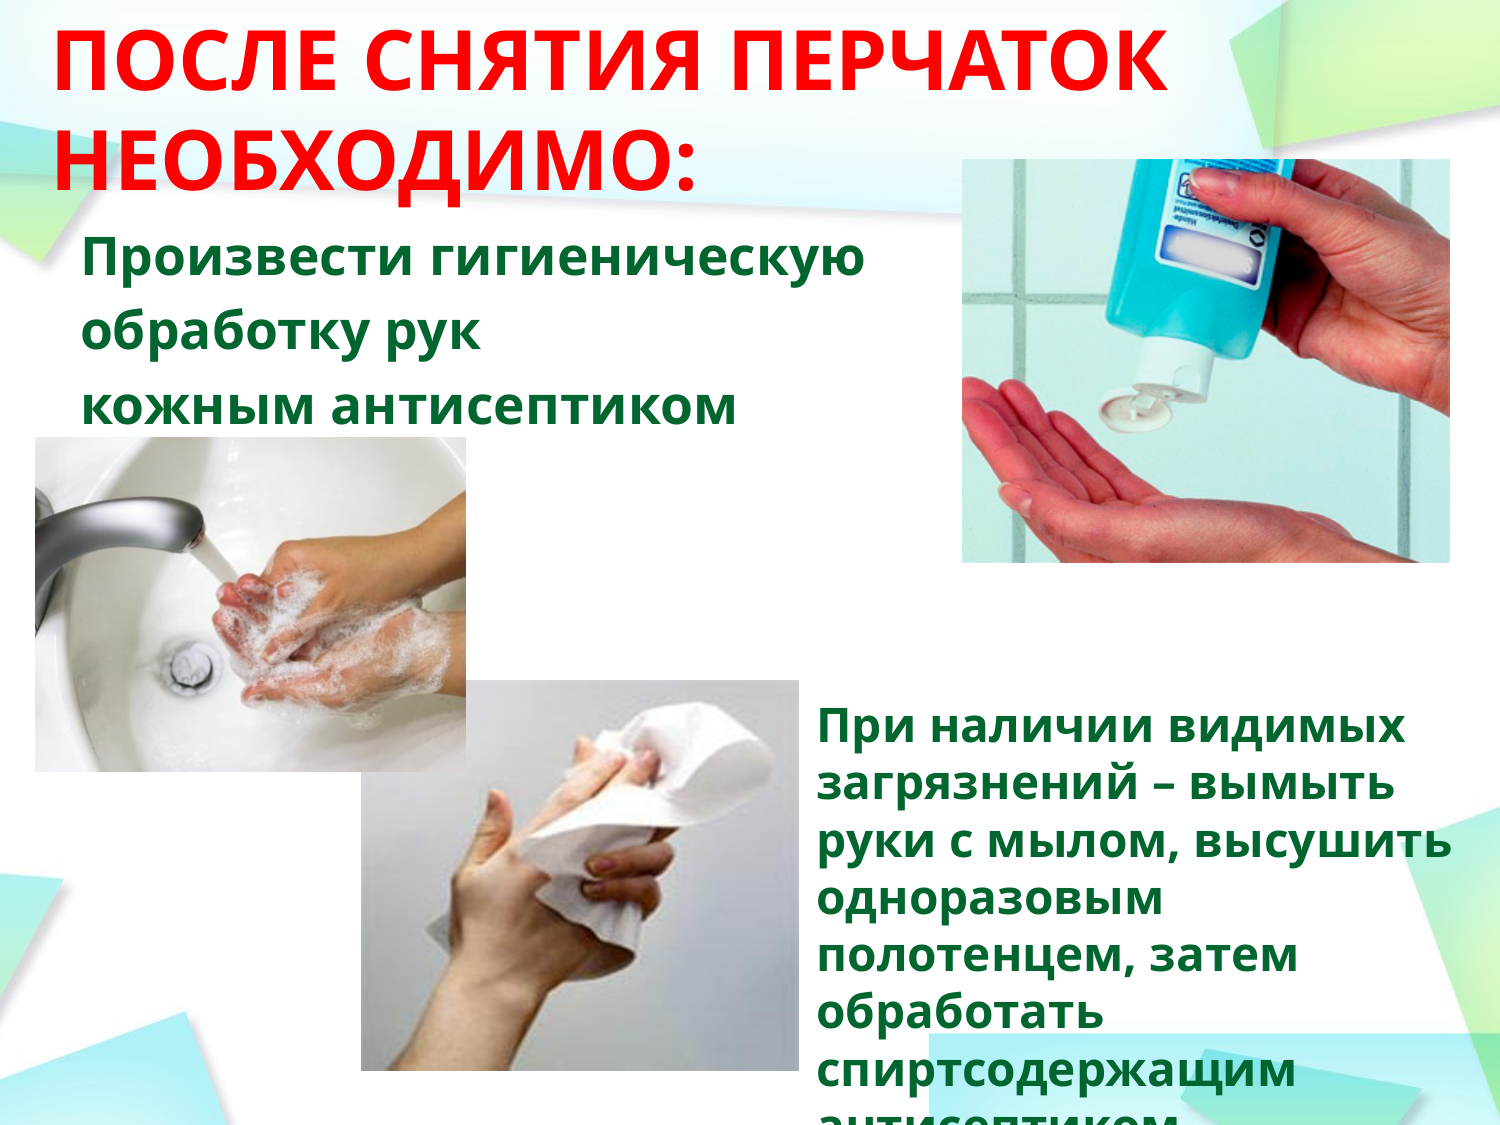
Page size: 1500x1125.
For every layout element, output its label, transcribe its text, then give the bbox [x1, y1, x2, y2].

text_box При наличии видимых загрязнений – вымыть руки с мылом, высушить одноразовым полотенцем, затем обработать спиртсодержащим антисептиком [801, 657, 1500, 1125]
text_box ПОСЛЕ СНЯТИЯ ПЕРЧАТОК НЕОБХОДИМО: [35, 0, 1471, 215]
list Произвести гигиеническую обработку рук кожным антисептиком [64, 215, 906, 486]
picture [0, 0, 1500, 1125]
